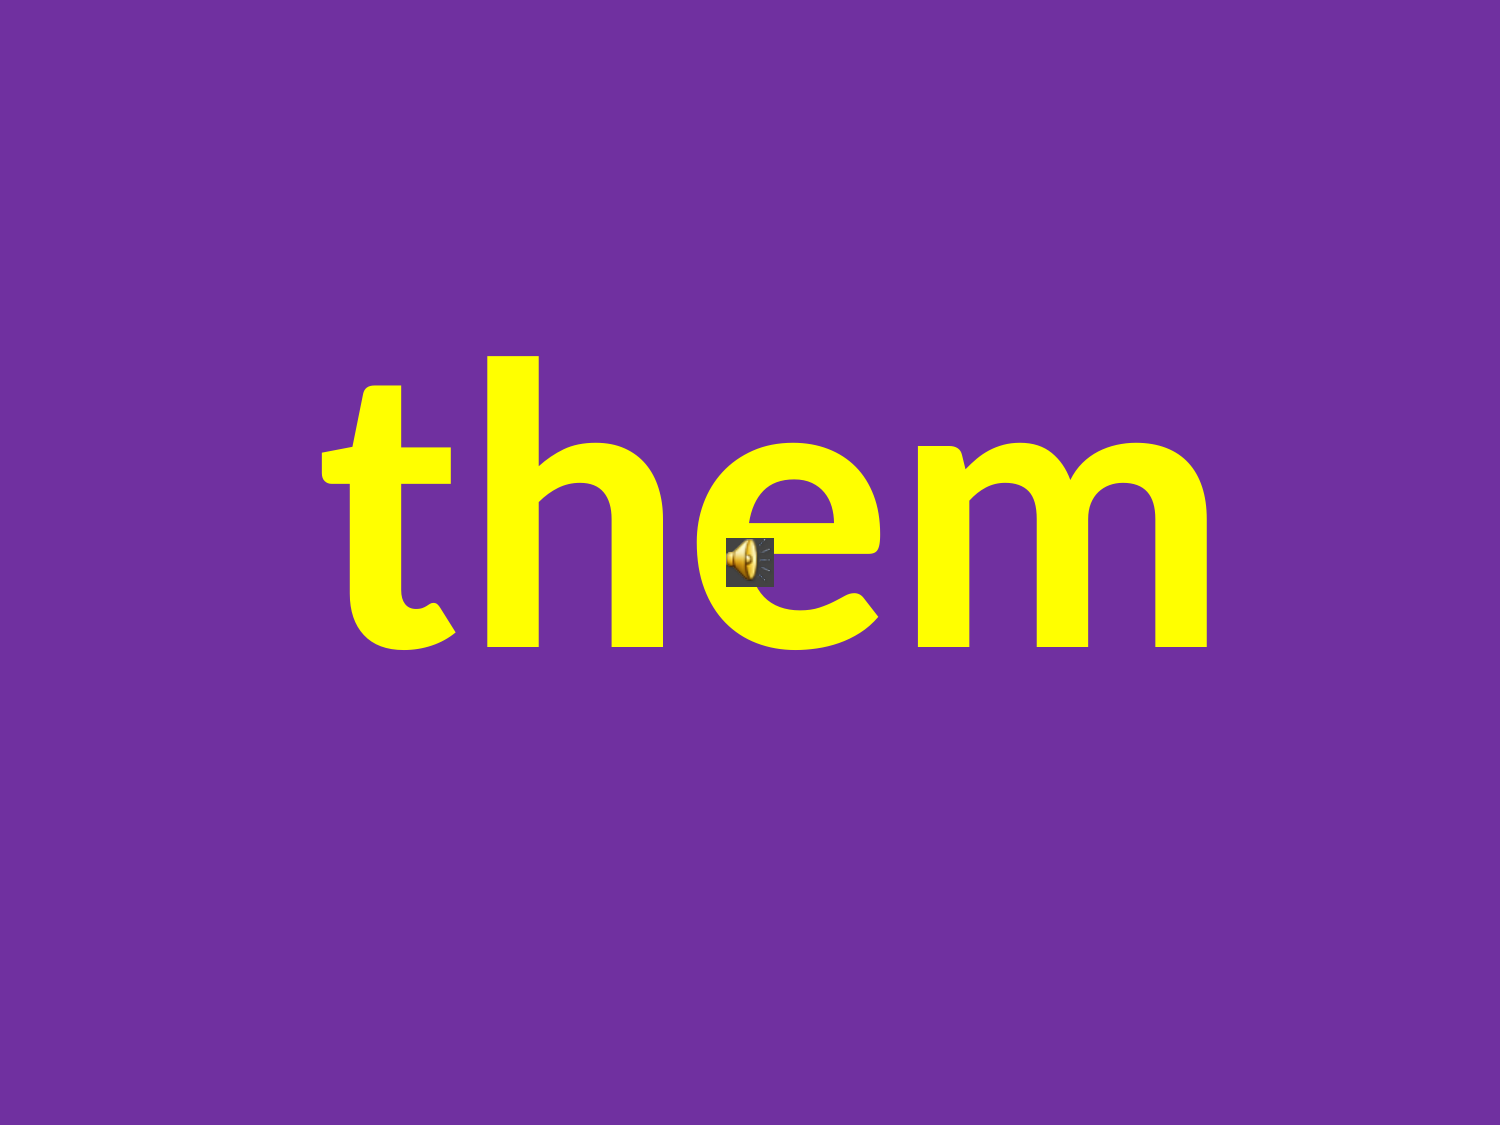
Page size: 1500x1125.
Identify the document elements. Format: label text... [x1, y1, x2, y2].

text_box them [99, 224, 1450, 738]
picture [724, 537, 776, 588]
